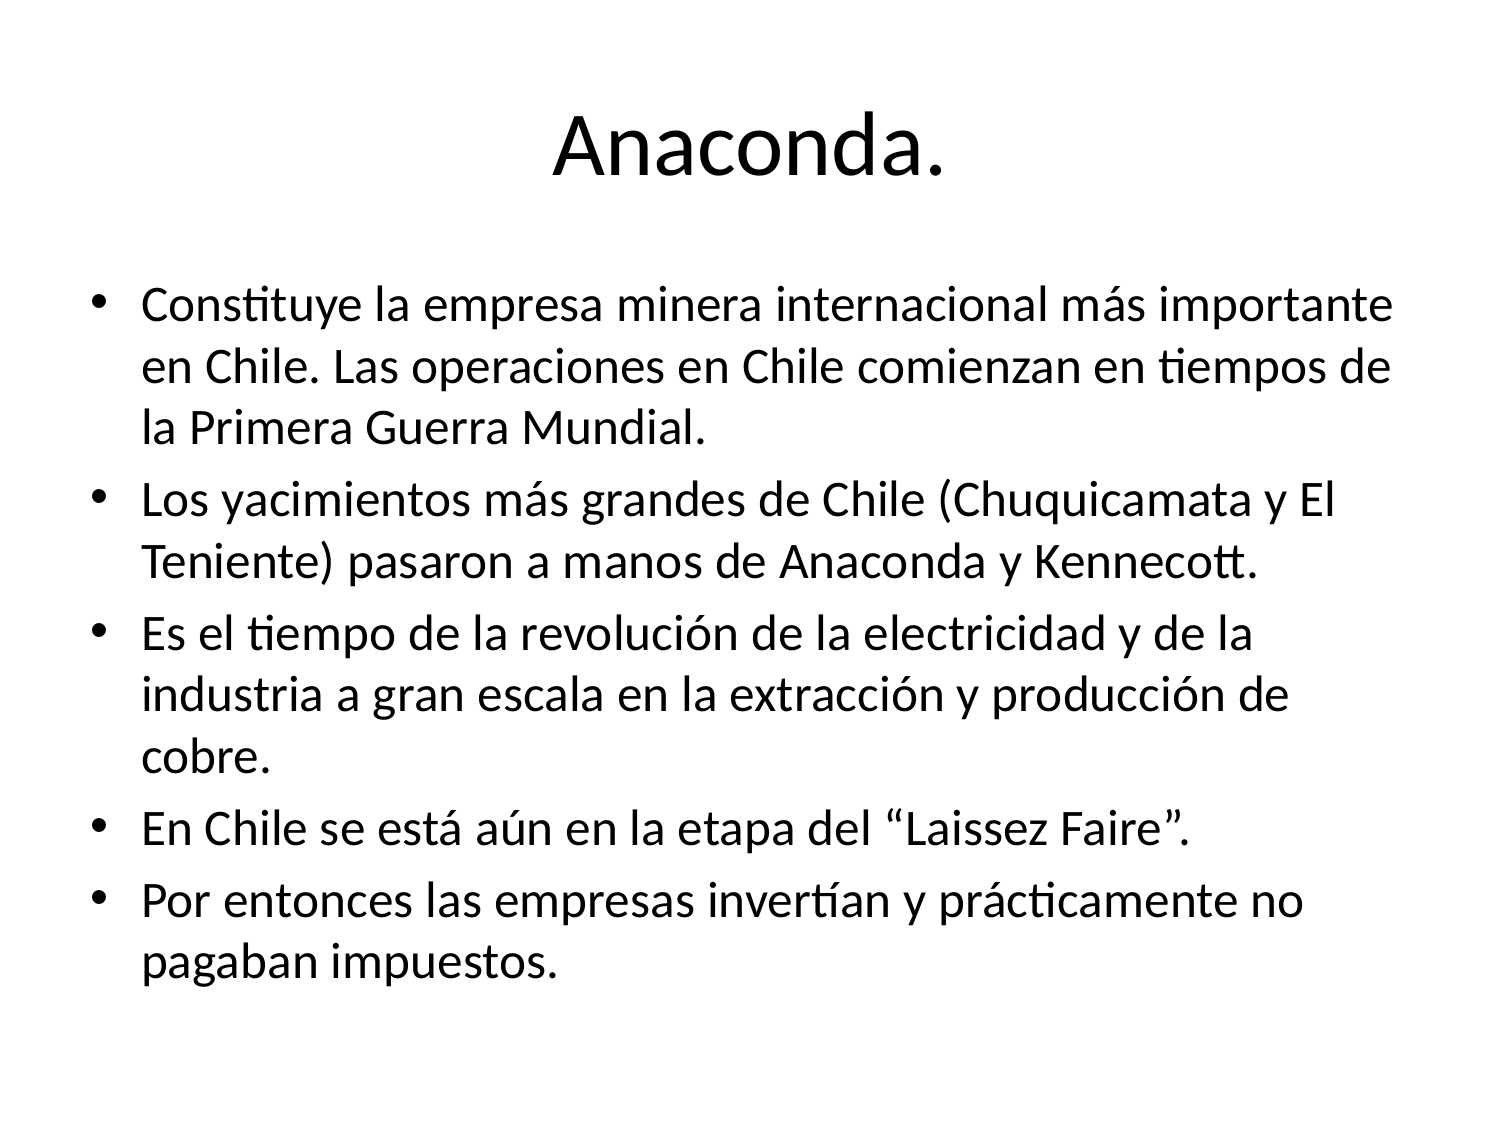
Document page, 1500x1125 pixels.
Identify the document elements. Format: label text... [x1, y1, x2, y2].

list Constituye la empresa minera internacional más importante en Chile. Las operaciones en Chile comienzan en tiempos de la Primera Guerra Mundial. Los yacimientos más grandes de Chile (Chuquicamata y El Teniente) pasaron a manos de Anaconda y Kennecott. Es el tiempo de la revolución de la electricidad y de la industria a gran escala en la extracción y producción de cobre. En Chile se está aún en la etapa del “Laissez Faire”. Por entonces las empresas invertían y prácticamente no pagaban impuestos. [75, 262, 1425, 1005]
title Anaconda. [75, 45, 1425, 233]
